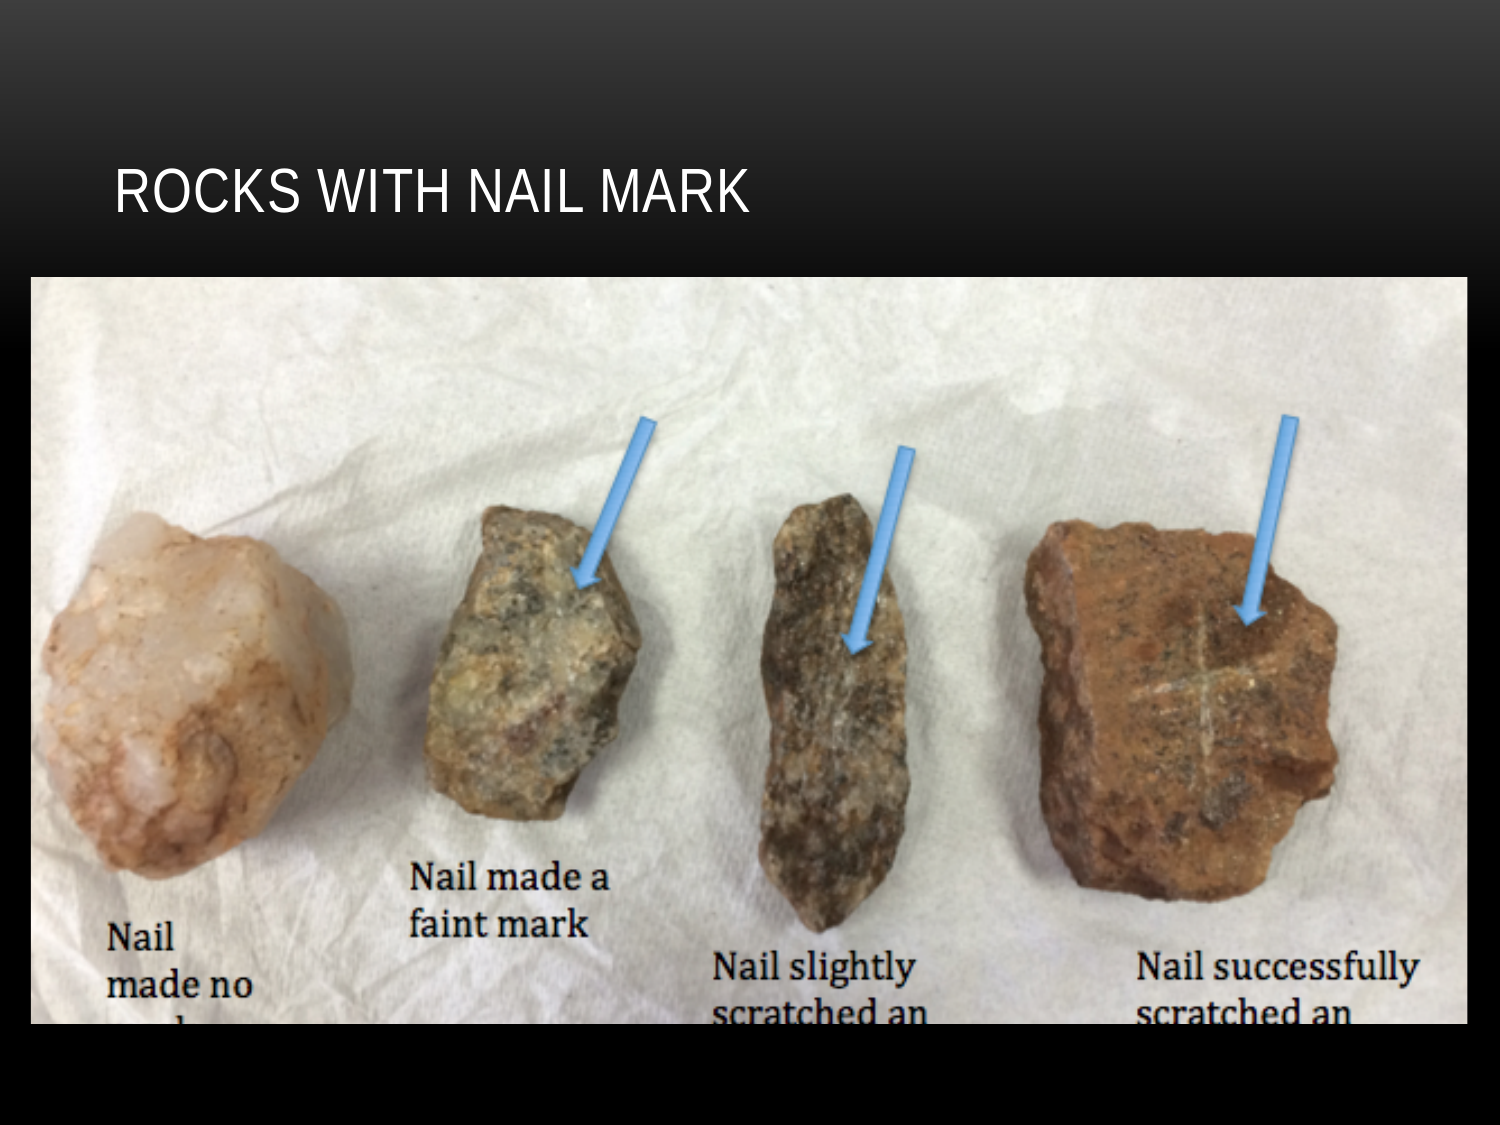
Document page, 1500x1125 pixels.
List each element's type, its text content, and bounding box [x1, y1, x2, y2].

picture [0, 0, 1500, 1125]
title Rocks with nail mark [99, 45, 1400, 233]
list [30, 277, 1468, 1024]
